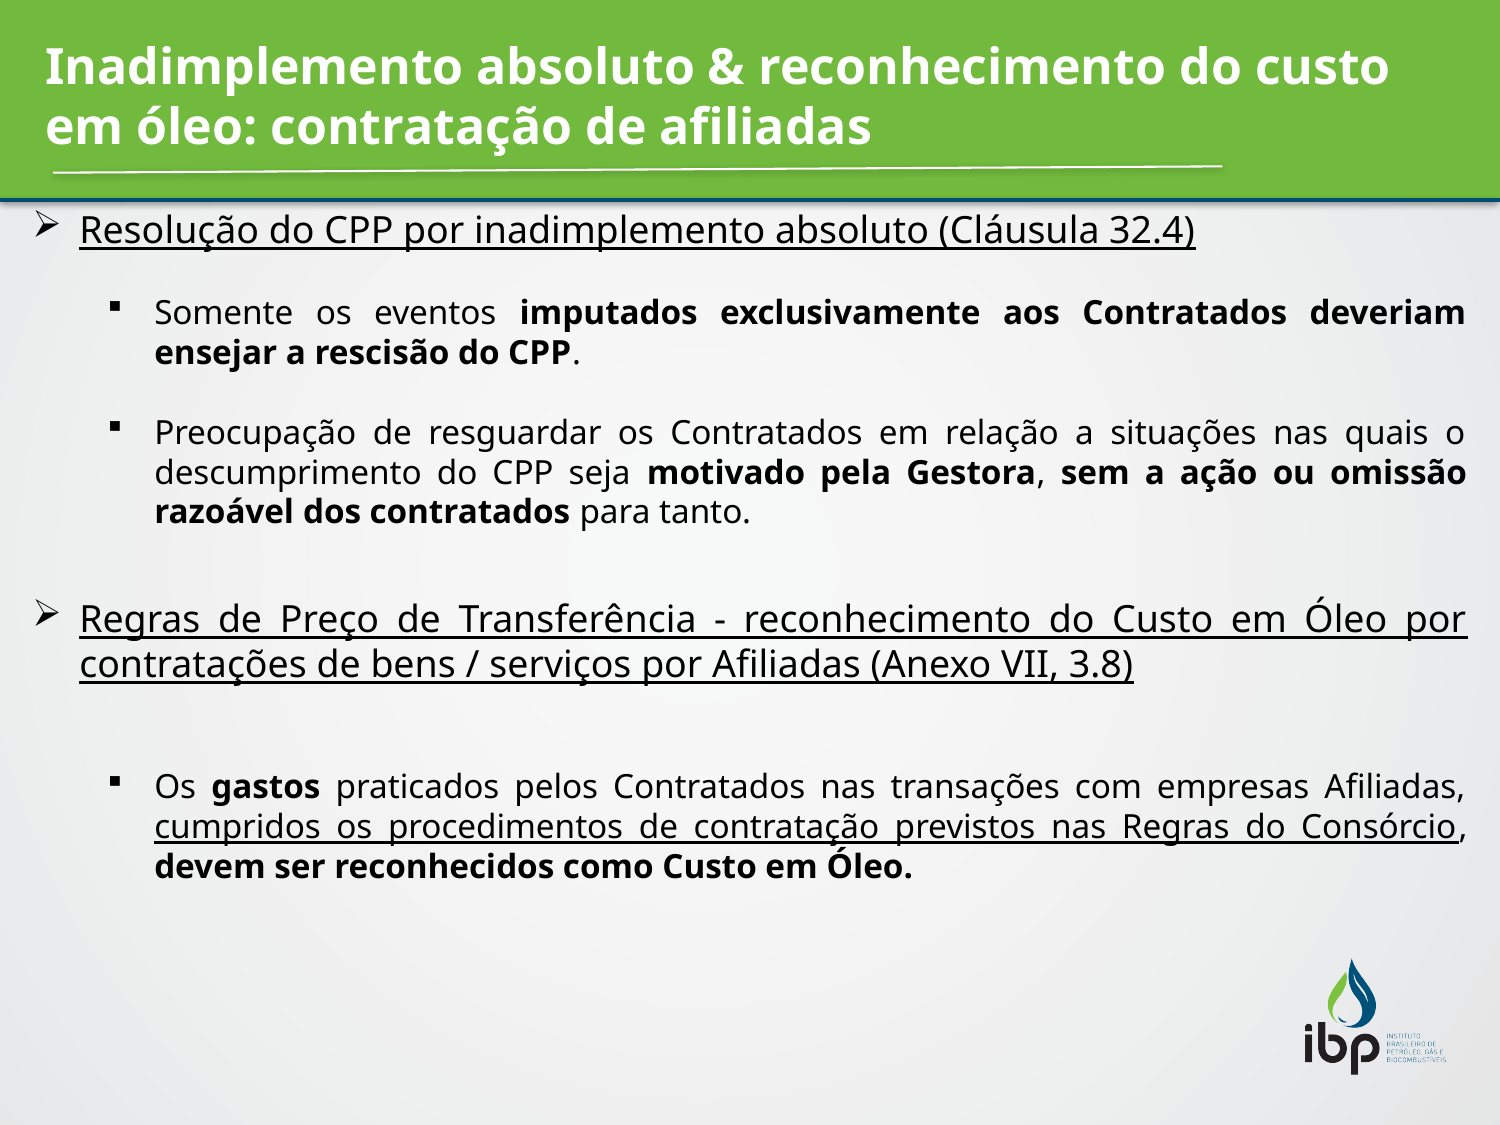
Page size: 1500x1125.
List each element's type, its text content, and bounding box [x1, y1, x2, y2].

text_box Resolução do CPP por inadimplemento absoluto (Cláusula 32.4) Somente os eventos imputados exclusivamente aos Contratados deveriam ensejar a rescisão do CPP. Preocupação de resguardar os Contratados em relação a situações nas quais o descumprimento do CPP seja motivado pela Gestora, sem a ação ou omissão razoável dos contratados para tanto. Regras de Preço de Transferência - reconhecimento do Custo em Óleo por contratações de bens / serviços por Afiliadas (Anexo VII, 3.8) Os gastos praticados pelos Contratados nas transações com empresas Afiliadas, cumpridos os procedimentos de contratação previstos nas Regras do Consórcio, devem ser reconhecidos como Custo em Óleo. [12, 209, 1488, 985]
picture [0, 203, 1500, 1125]
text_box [52, 166, 1223, 173]
text_box Inadimplemento absoluto & reconhecimento do custo em óleo: contratação de afiliadas [24, 24, 1488, 165]
text_box [0, 0, 1500, 198]
